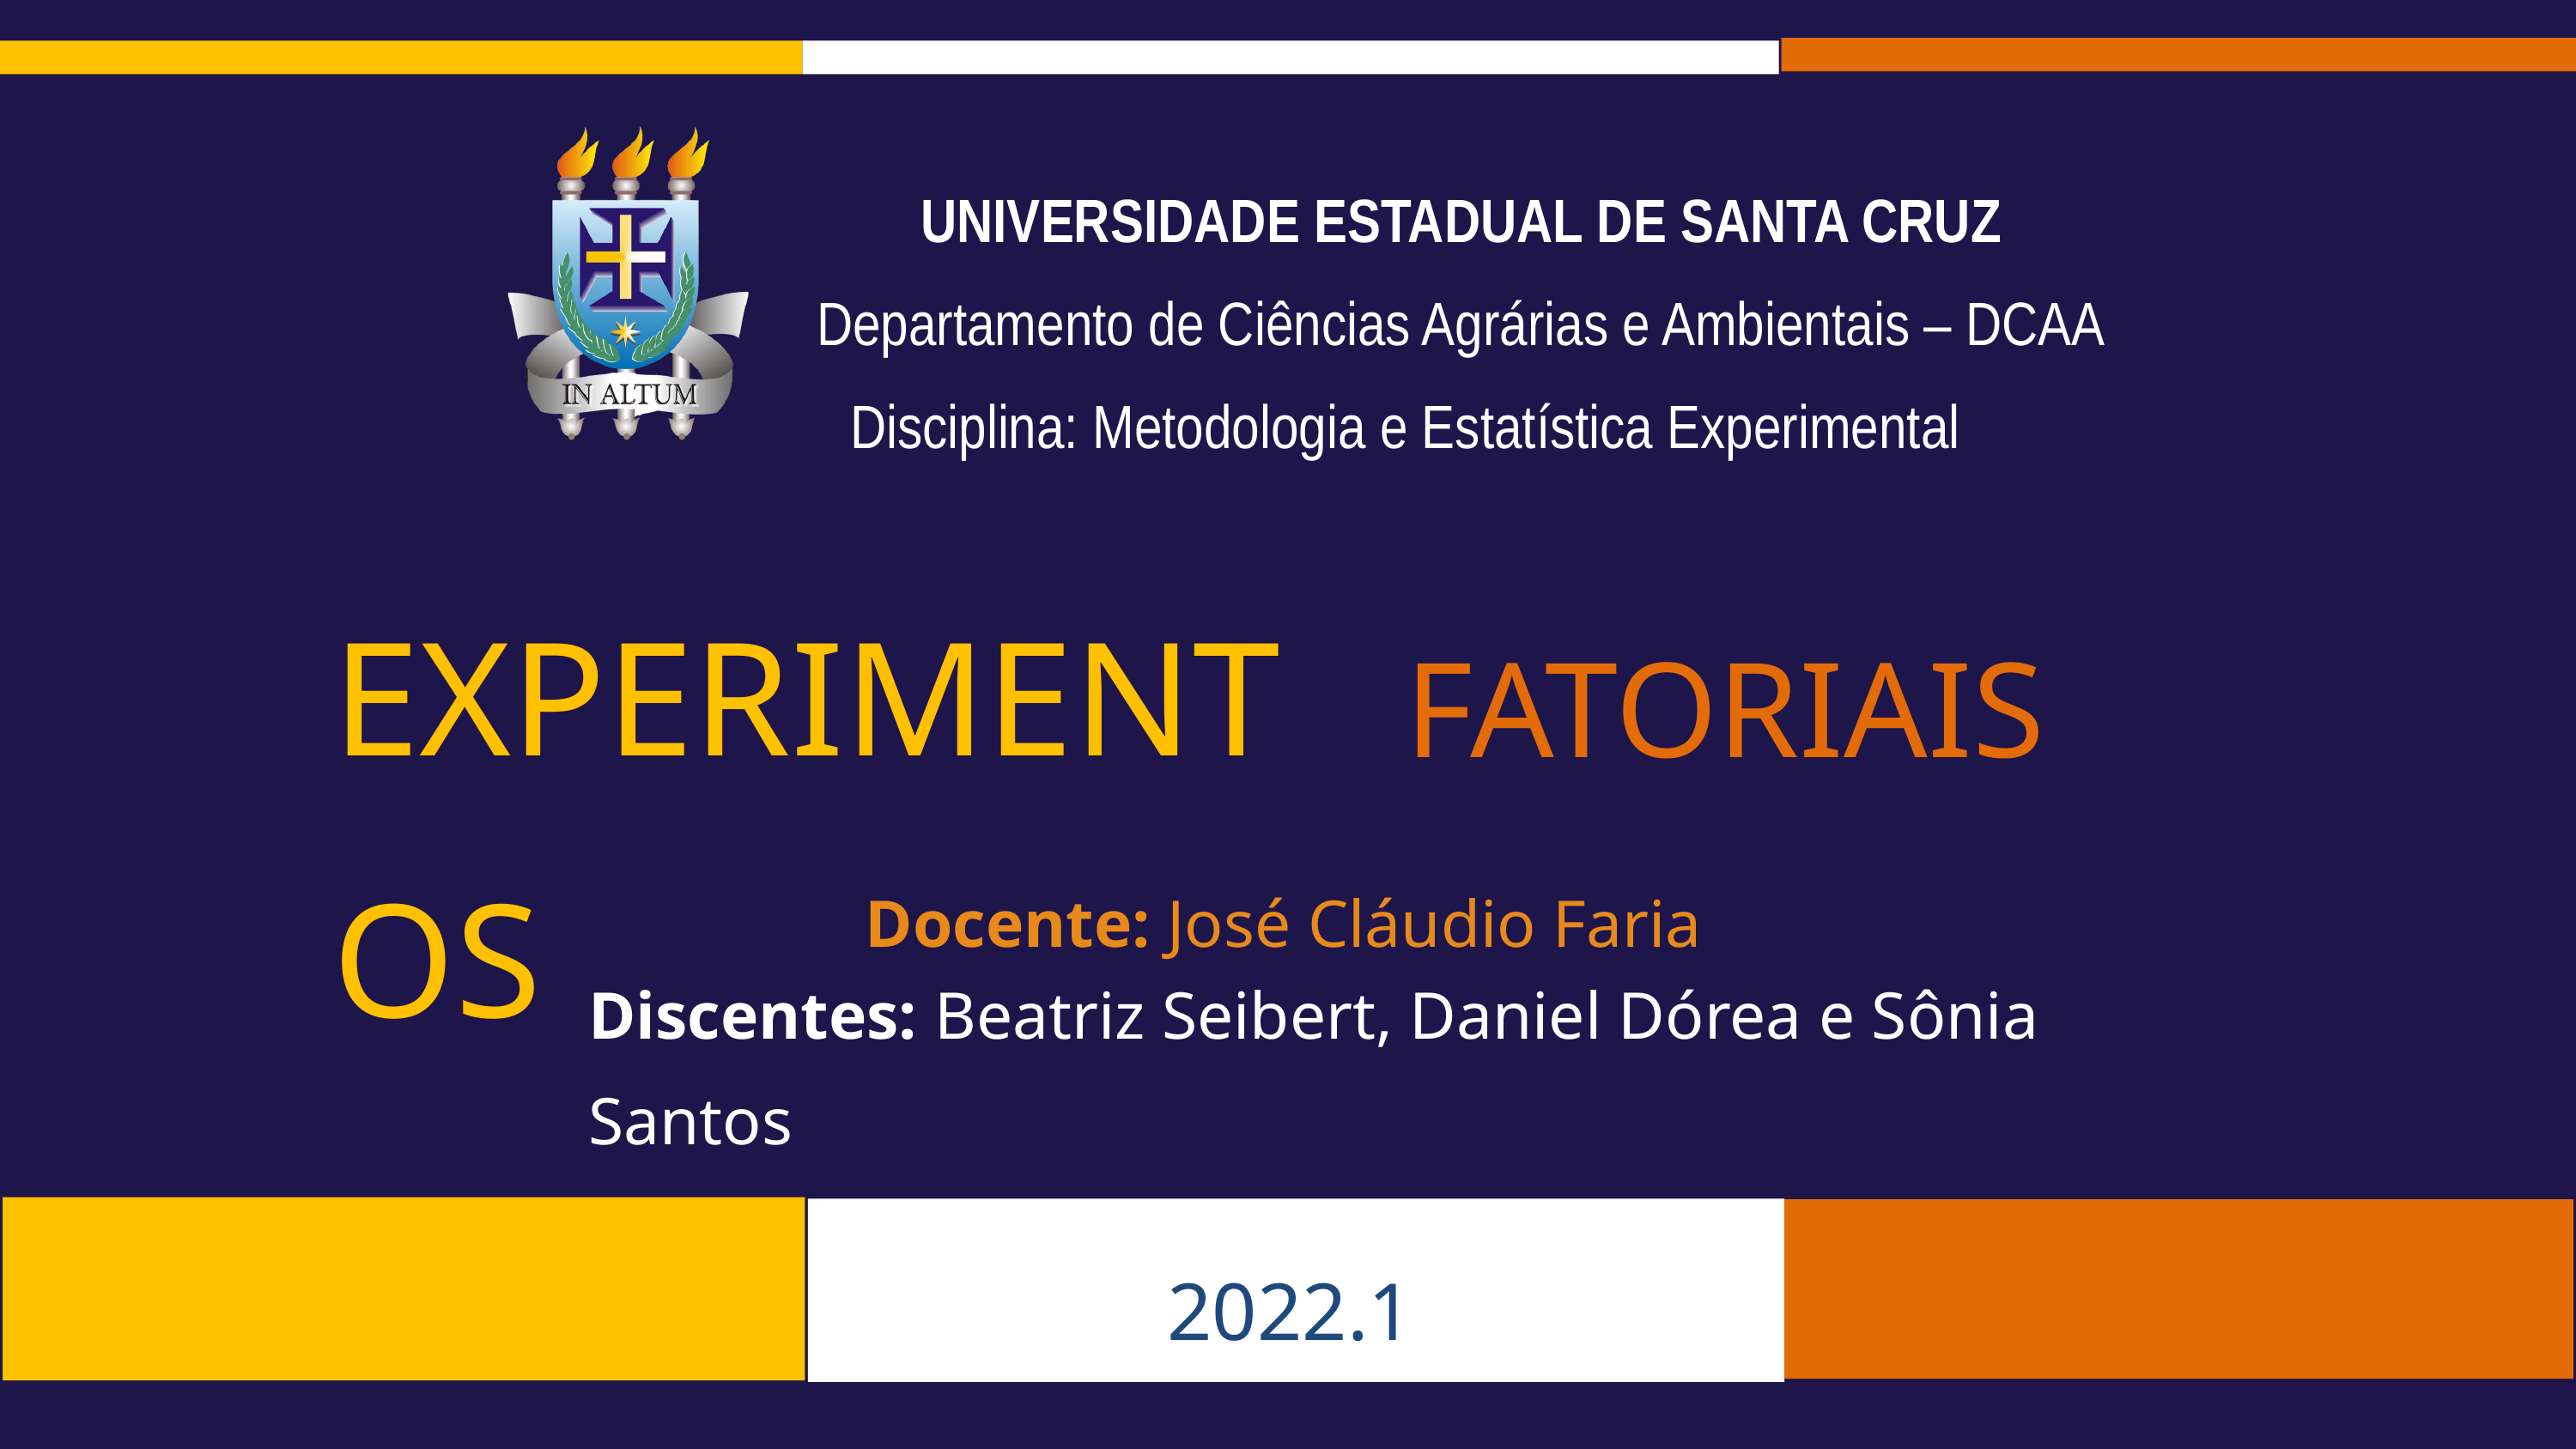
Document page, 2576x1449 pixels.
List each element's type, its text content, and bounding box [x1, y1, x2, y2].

text_box [0, 40, 803, 75]
text_box [1783, 1199, 2573, 1379]
text_box [807, 1198, 1785, 1382]
text_box [803, 40, 1779, 75]
text_box UNIVERSIDADE ESTADUAL DE SANTA CRUZ Departamento de Ciências Agrárias e Ambientais – DCAA Disciplina: Metodologia e Estatística Experimental [697, 152, 2225, 563]
text_box EXPERIMENTOS [332, 525, 1398, 1049]
text_box FATORIAIS [1405, 563, 2576, 784]
text_box [3, 1197, 805, 1381]
text_box Docente: José Cláudio Faria [865, 855, 1890, 961]
text_box Discentes: Beatriz Seibert, Daniel Dórea e Sônia Santos [588, 947, 2097, 1158]
text_box 2022.1 [1142, 1240, 1439, 1357]
picture [483, 106, 777, 444]
text_box [1781, 38, 2576, 72]
